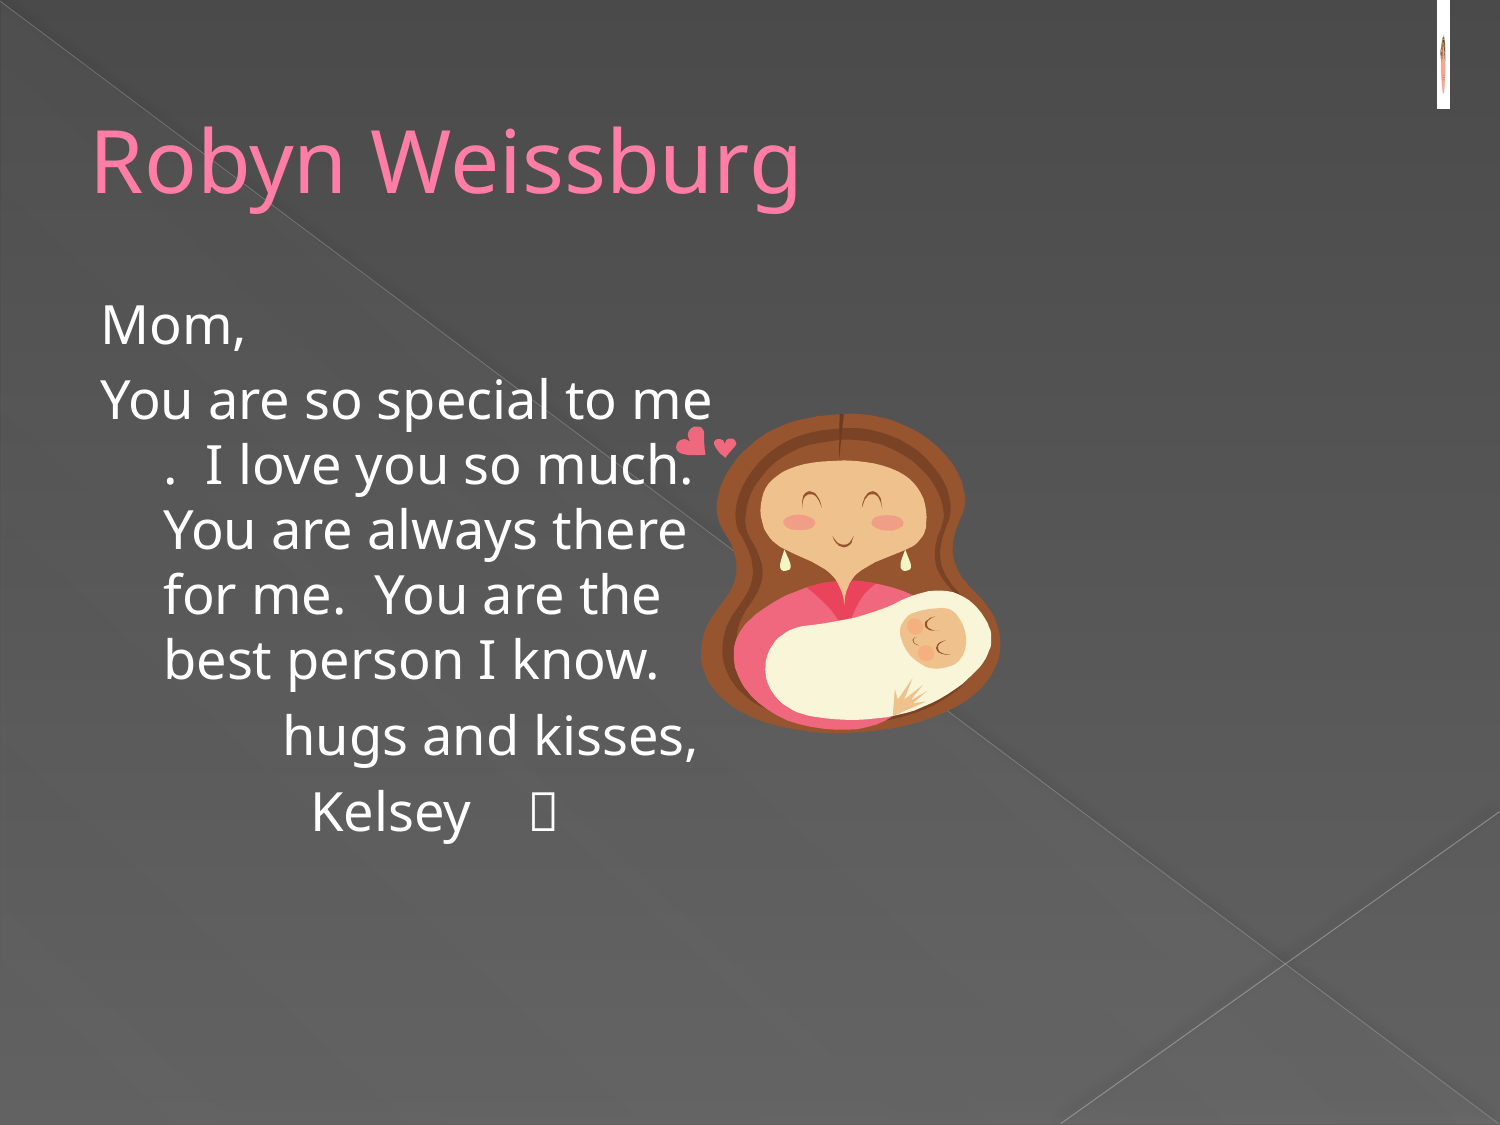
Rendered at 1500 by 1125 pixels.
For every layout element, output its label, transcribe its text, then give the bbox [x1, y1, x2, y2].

title Robyn Weissburg [75, 43, 1425, 274]
picture [674, 412, 1002, 735]
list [1437, 0, 1451, 109]
list Mom, You are so special to me . I love you so much. You are always there for me. You are the best person I know. hugs and kisses, Kelsey  [75, 282, 738, 1025]
